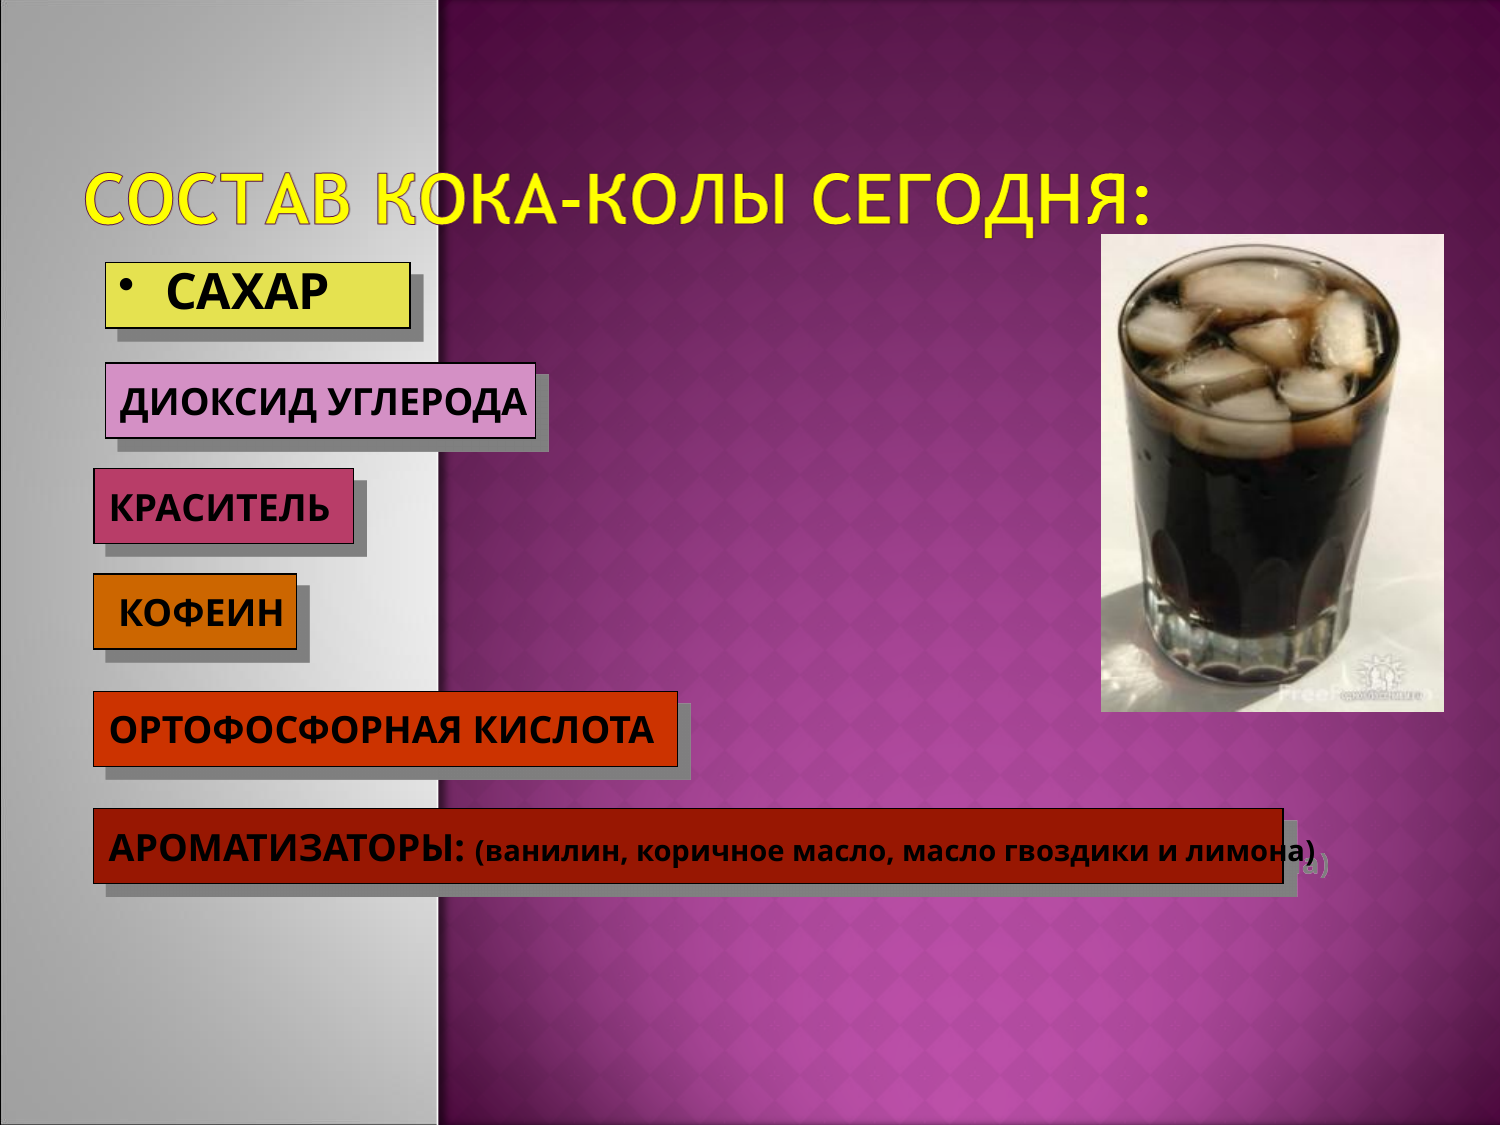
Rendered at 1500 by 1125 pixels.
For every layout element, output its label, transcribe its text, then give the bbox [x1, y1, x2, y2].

text_box ОРТОФОСФОРНАЯ КИСЛОТА [93, 691, 678, 767]
text_box ДИОКСИД УГЛЕРОДА [105, 363, 536, 439]
text_box КОФЕИН [93, 574, 297, 650]
text_box КРАСИТЕЛЬ [93, 468, 354, 544]
text_box САХАР [105, 262, 411, 328]
text_box АРОМАТИЗАТОРЫ: (ванилин, коричное масло, масло гвоздики и лимона) [93, 808, 1284, 884]
picture [0, 0, 1500, 1125]
